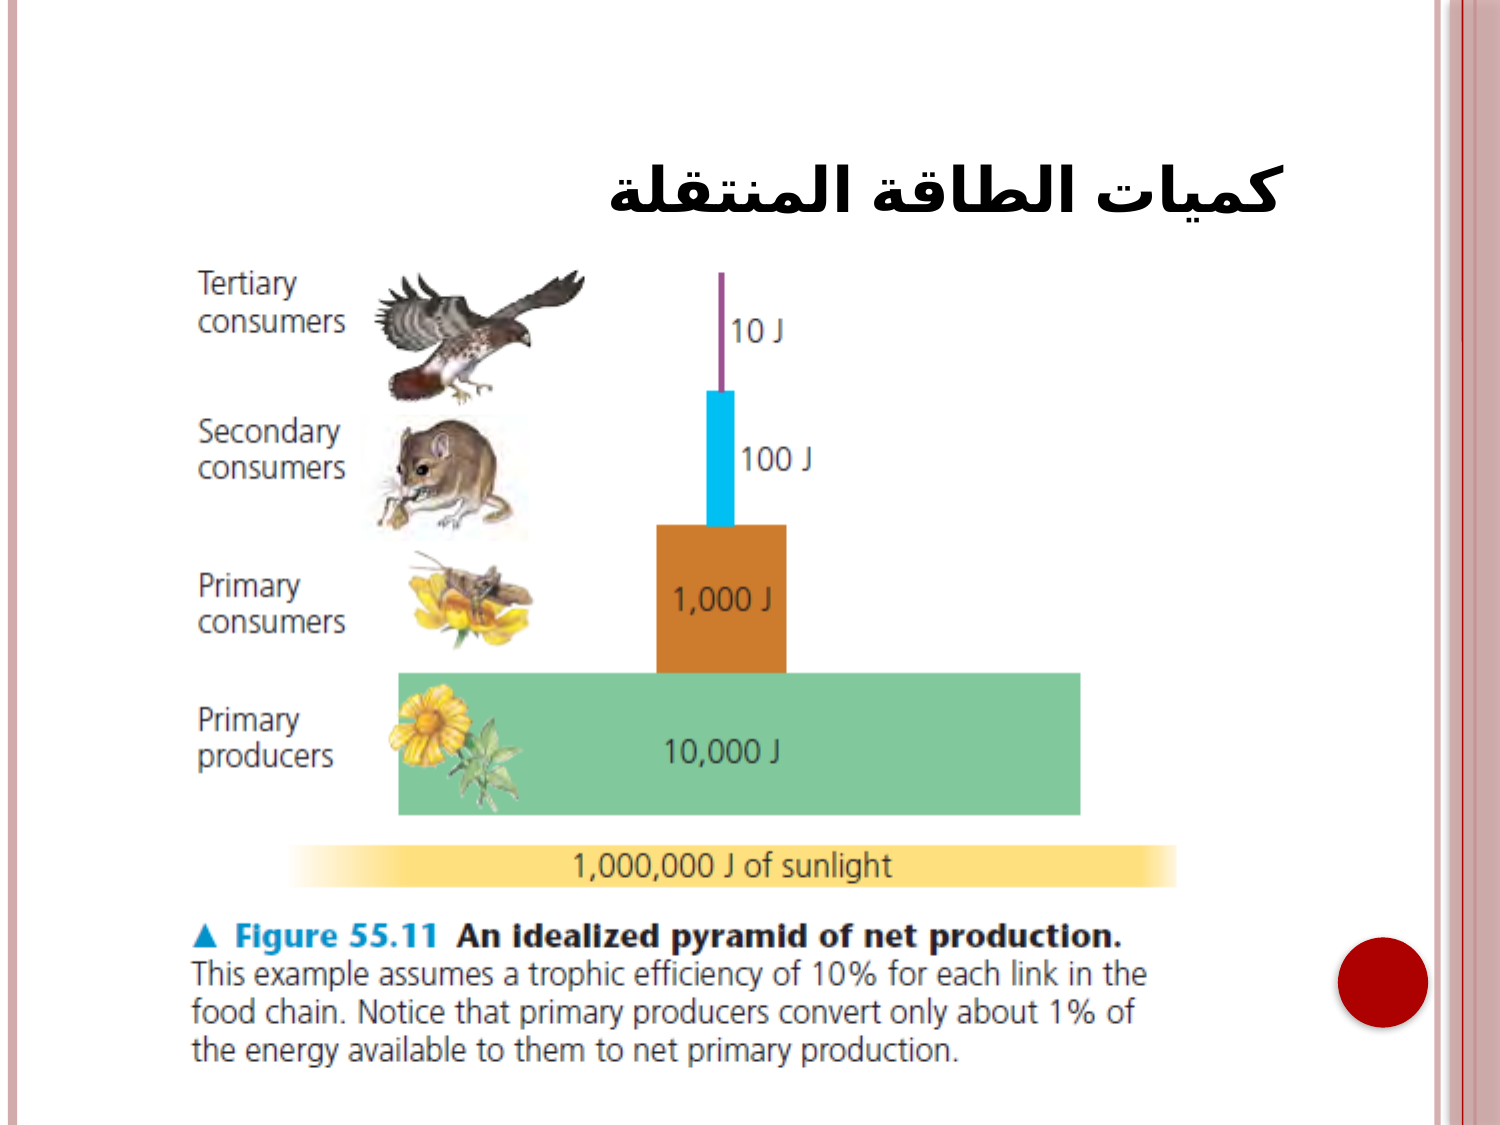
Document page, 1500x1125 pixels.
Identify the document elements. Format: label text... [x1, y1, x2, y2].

title كميات الطاقة المنتقلة [75, 45, 1300, 233]
picture [158, 231, 1218, 1086]
